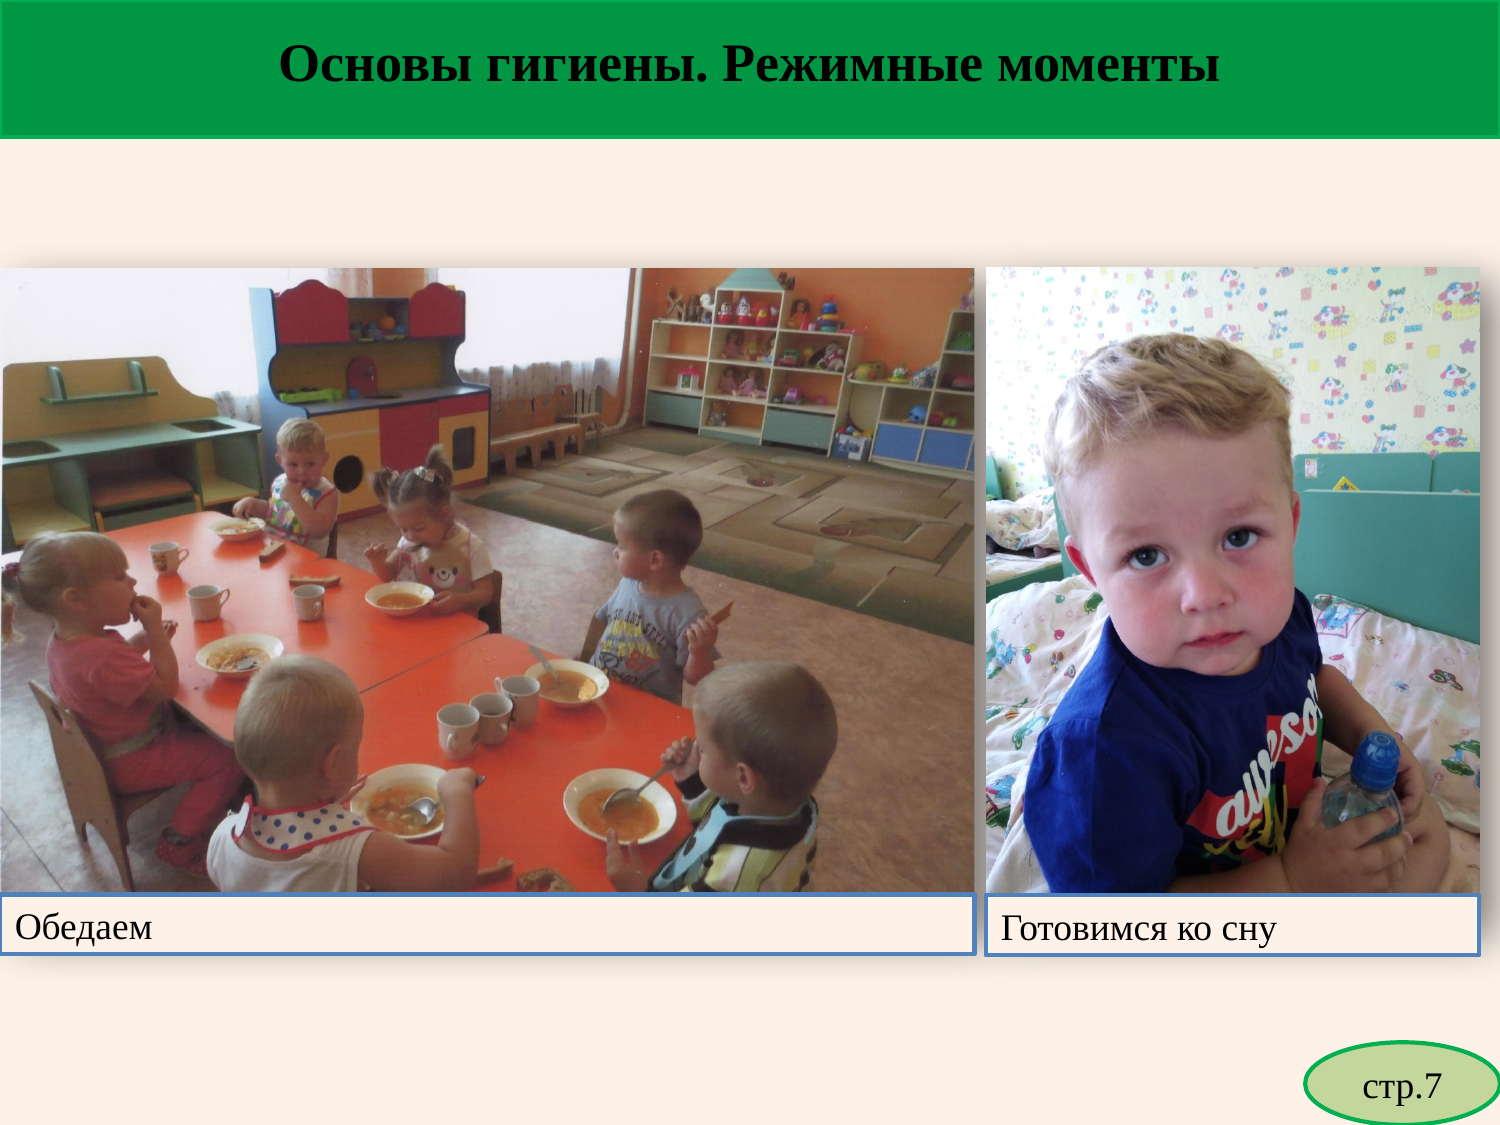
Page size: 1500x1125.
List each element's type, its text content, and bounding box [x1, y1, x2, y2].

text_box [0, 0, 1500, 139]
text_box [0, 266, 1480, 957]
text_box стр.7 [1303, 1040, 1500, 1125]
text_box Основы гигиены. Режимные моменты [72, 19, 1428, 165]
